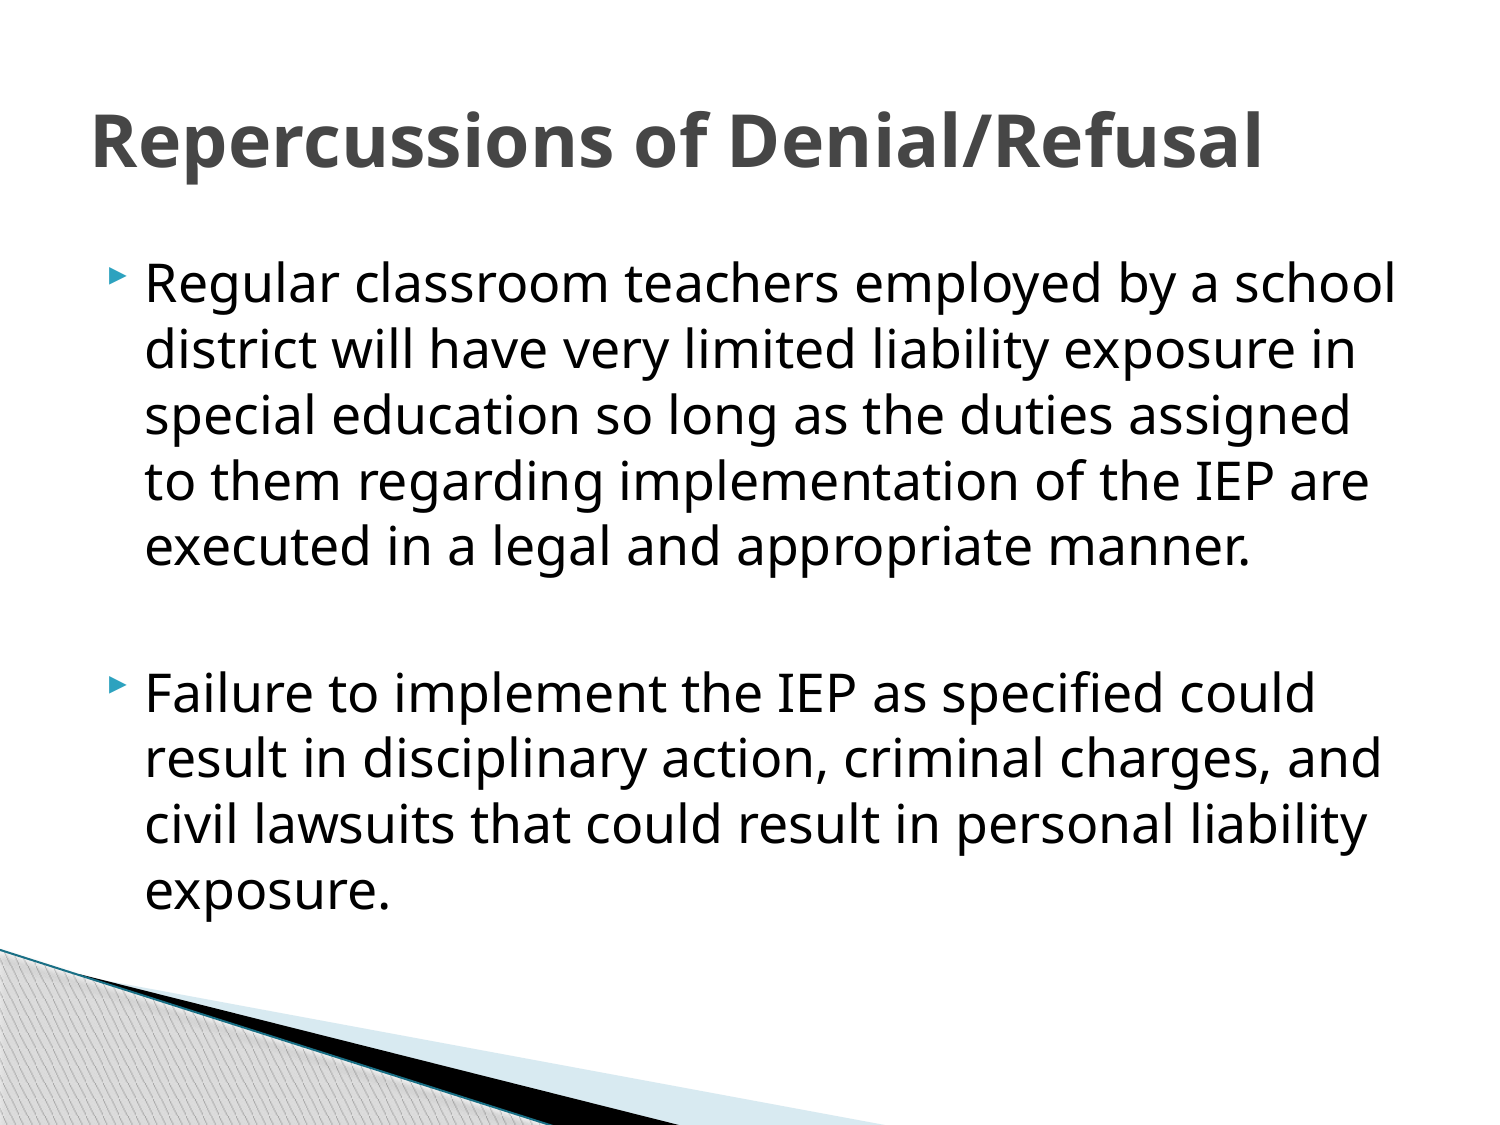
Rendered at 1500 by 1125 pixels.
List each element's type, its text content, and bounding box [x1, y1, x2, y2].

list Regular classroom teachers employed by a school district will have very limited liability exposure in special education so long as the duties assigned to them regarding implementation of the IEP are executed in a legal and appropriate manner. Failure to implement the IEP as specified could result in disciplinary action, criminal charges, and civil lawsuits that could result in personal liability exposure. [75, 243, 1425, 986]
title Repercussions of Denial/Refusal [75, 45, 1425, 233]
